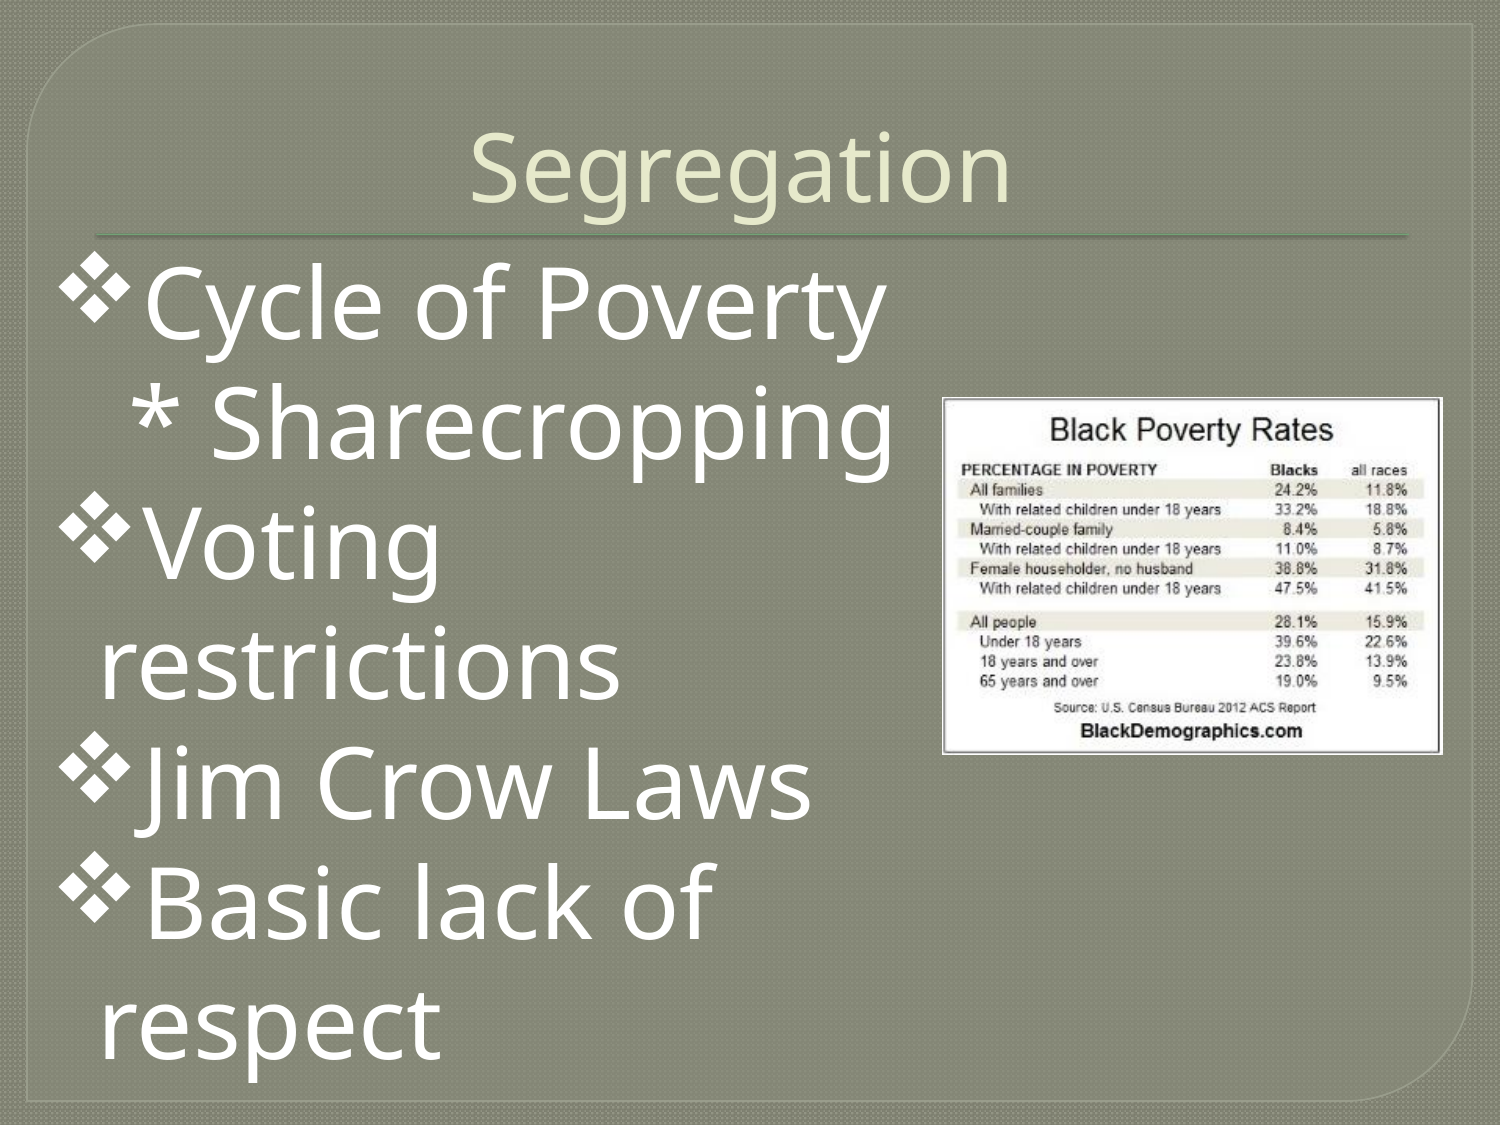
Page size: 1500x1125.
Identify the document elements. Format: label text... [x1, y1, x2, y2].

picture [941, 397, 1443, 756]
title Segregation [75, 41, 1425, 230]
text_box Cycle of Poverty * Sharecropping Voting restrictions Jim Crow Laws Basic lack of respect [35, 232, 916, 1087]
